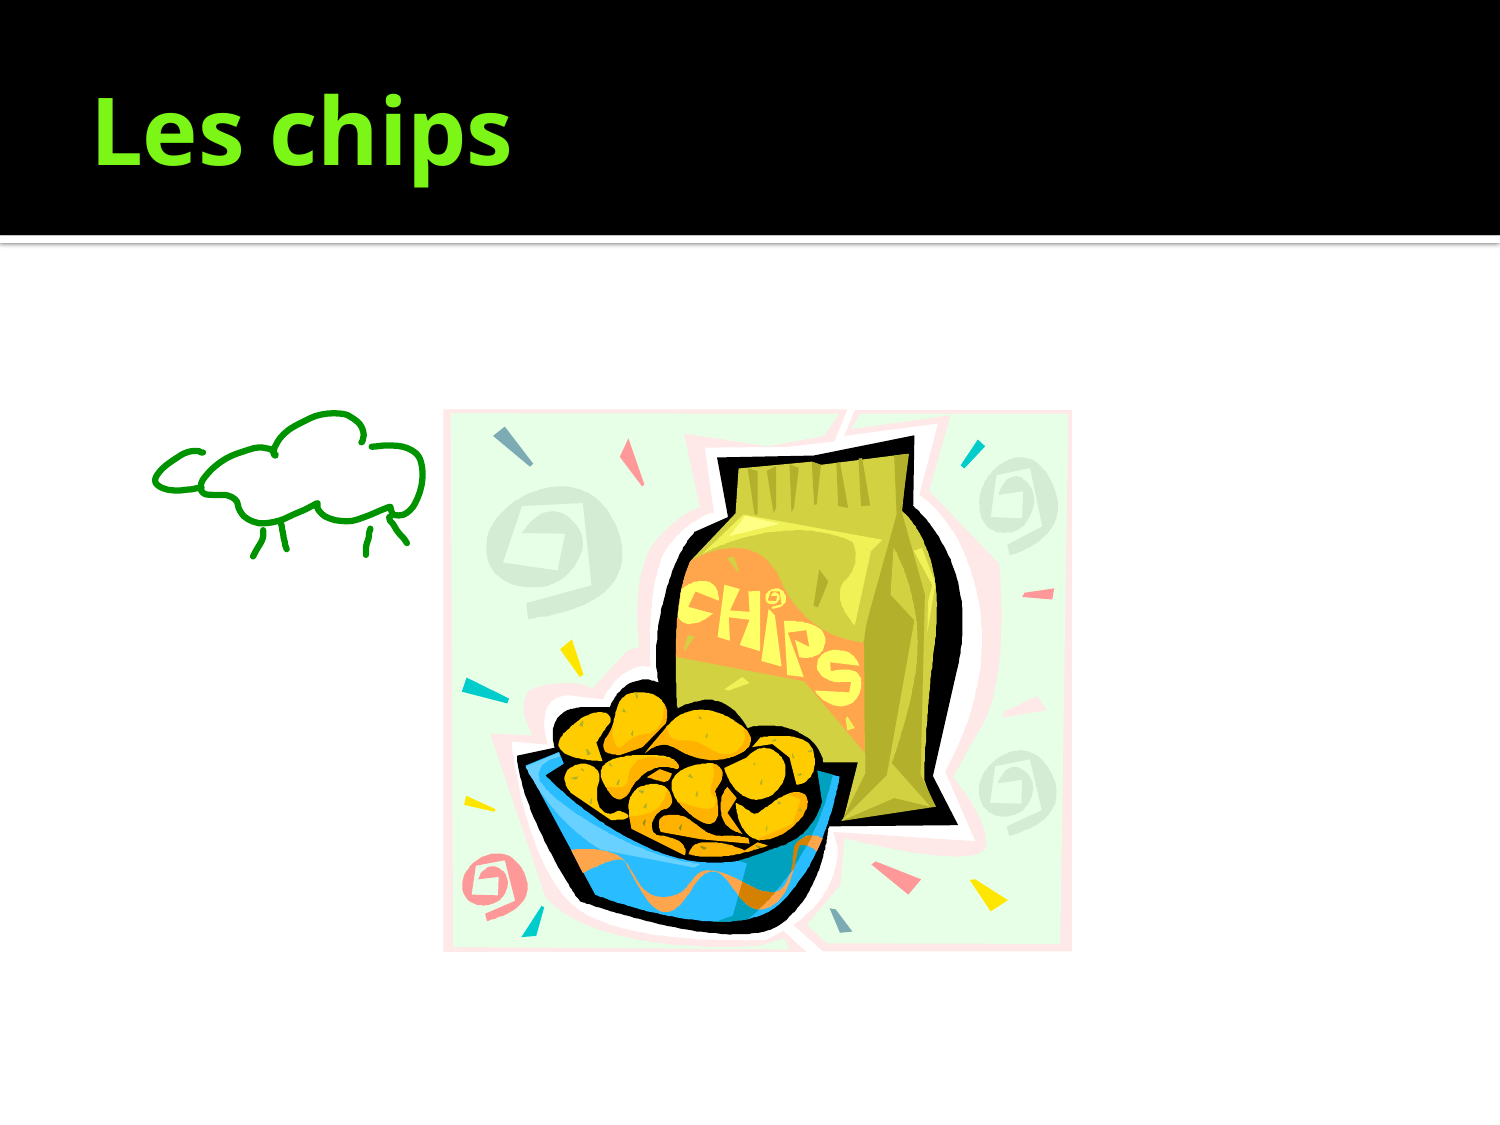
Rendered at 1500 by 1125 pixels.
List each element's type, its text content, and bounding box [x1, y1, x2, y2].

picture [430, 397, 1085, 964]
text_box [155, 413, 423, 557]
title Les chips [75, 25, 1425, 231]
